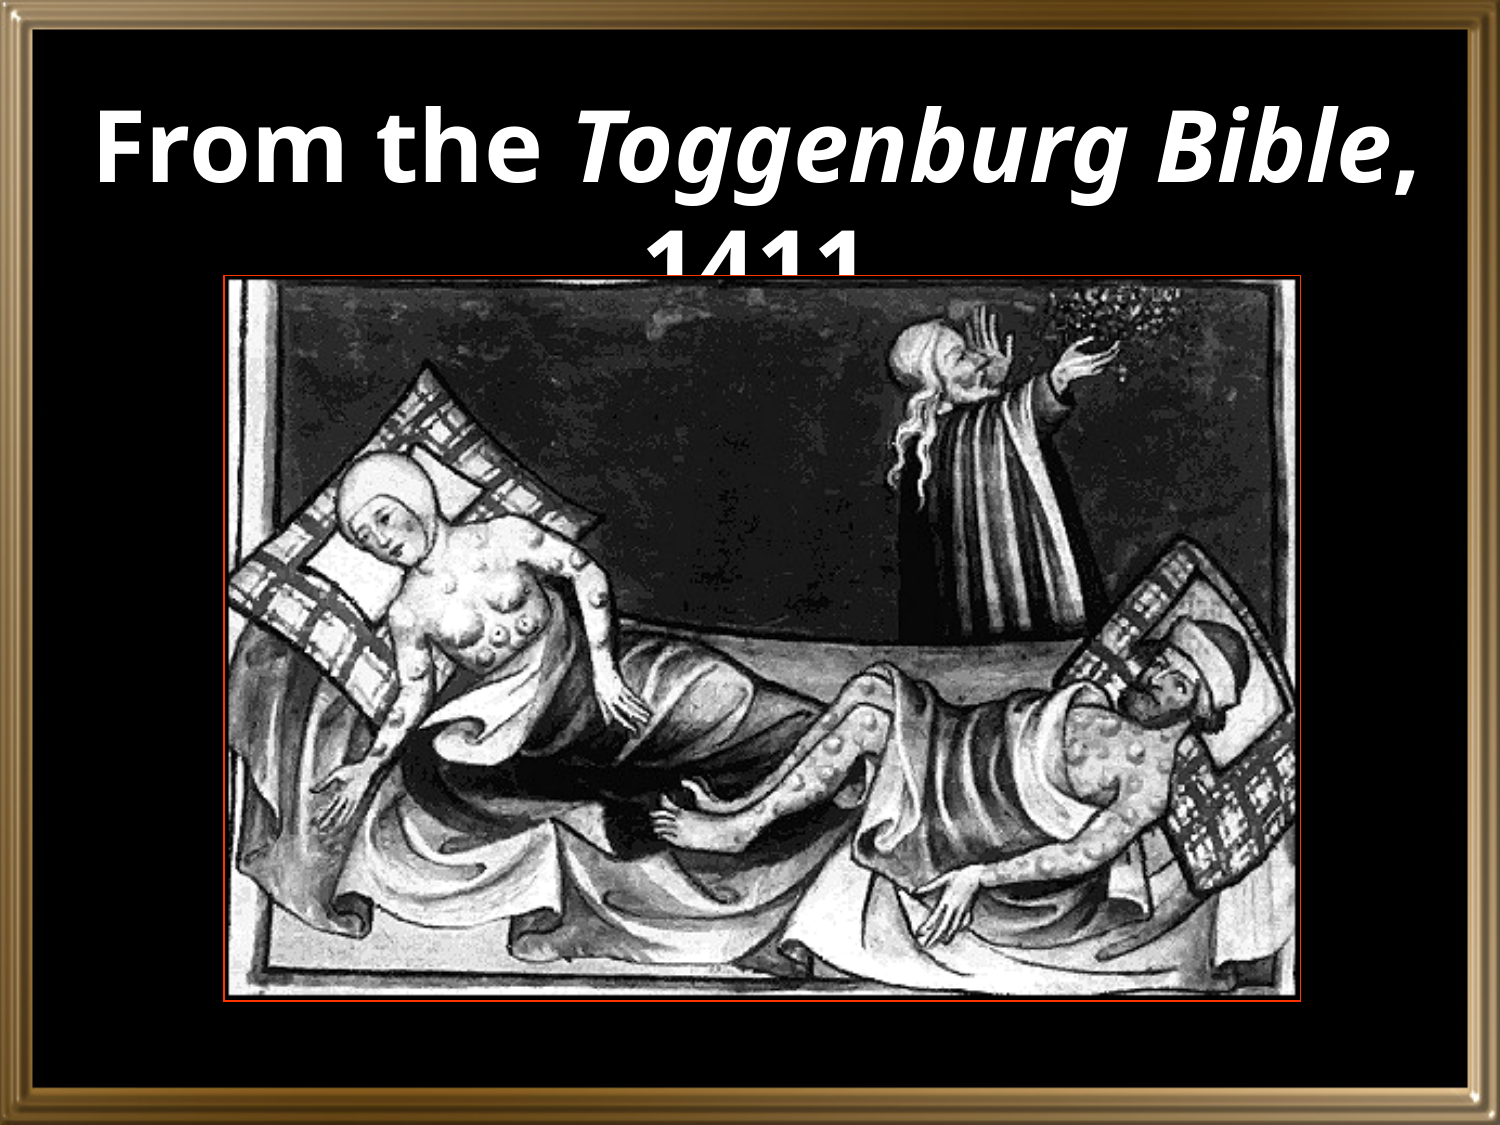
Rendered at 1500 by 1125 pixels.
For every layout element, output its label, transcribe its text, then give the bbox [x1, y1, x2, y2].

picture [0, 0, 1500, 1125]
text_box From the Toggenburg Bible, 1411 [49, 74, 1463, 330]
